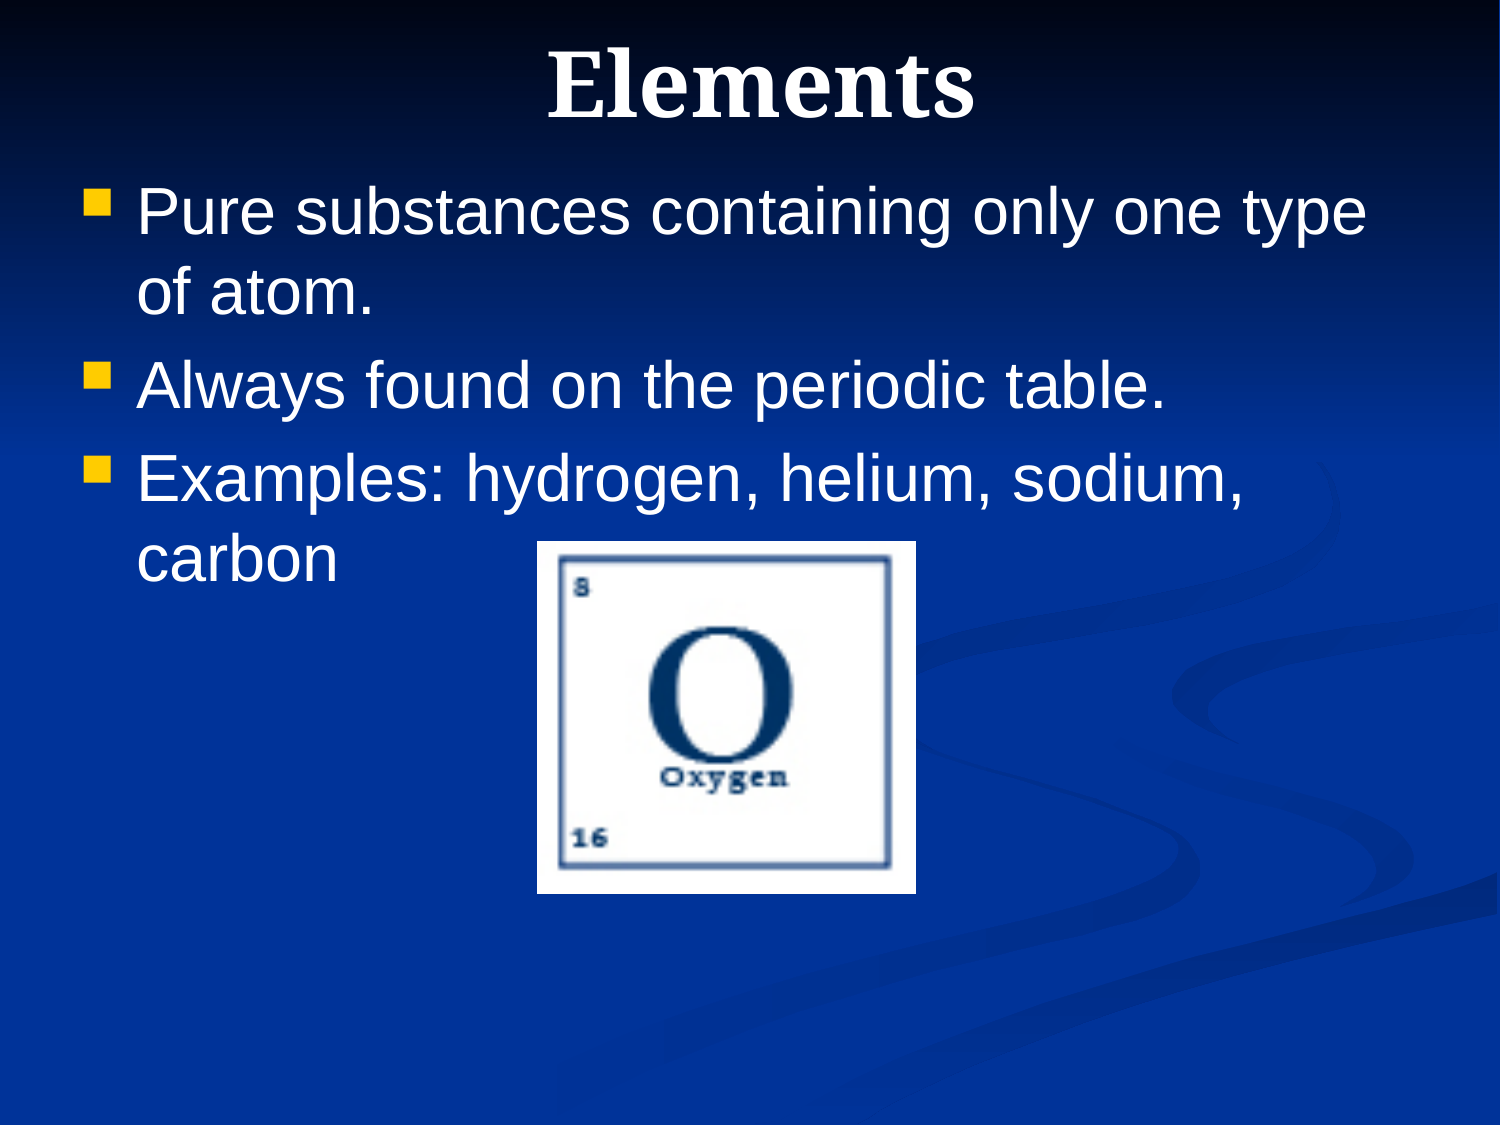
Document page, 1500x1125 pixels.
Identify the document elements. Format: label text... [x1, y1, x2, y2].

title Elements [76, 0, 1448, 162]
picture [537, 541, 916, 894]
list Pure substances containing only one type of atom. Always found on the periodic table. Examples: hydrogen, helium, sodium, carbon [64, 160, 1416, 1036]
